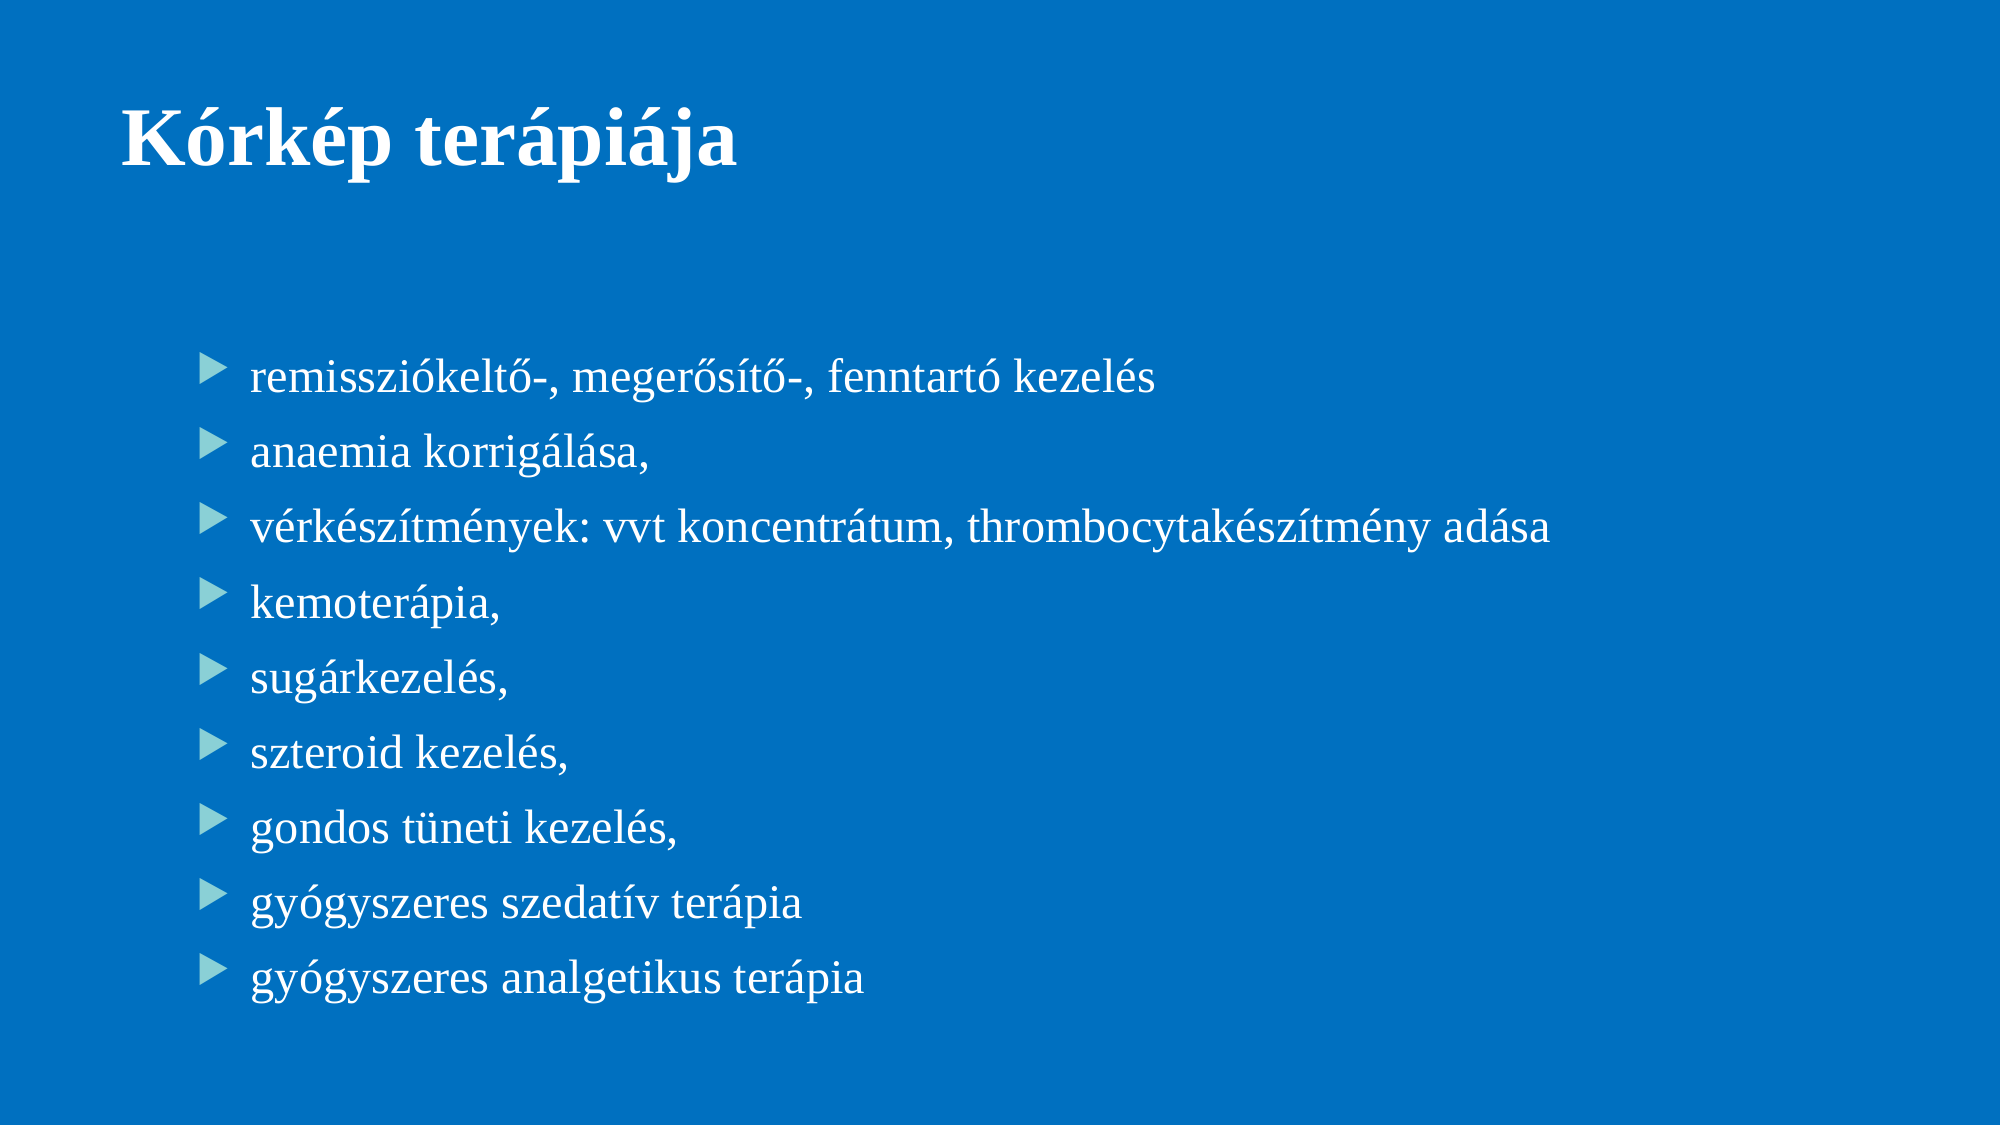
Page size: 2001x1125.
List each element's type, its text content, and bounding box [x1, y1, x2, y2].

list remissziókeltő-, megerősítő-, fenntartó kezelés anaemia korrigálása, vérkészítmények: vvt koncentrátum, thrombocytakészítmény adása kemoterápia, sugárkezelés, szteroid kezelés, gondos tüneti kezelés, gyógyszeres szedatív terápia gyógyszeres analgetikus terápia [181, 336, 1649, 1025]
title Kórkép terápiája [106, 74, 1649, 304]
